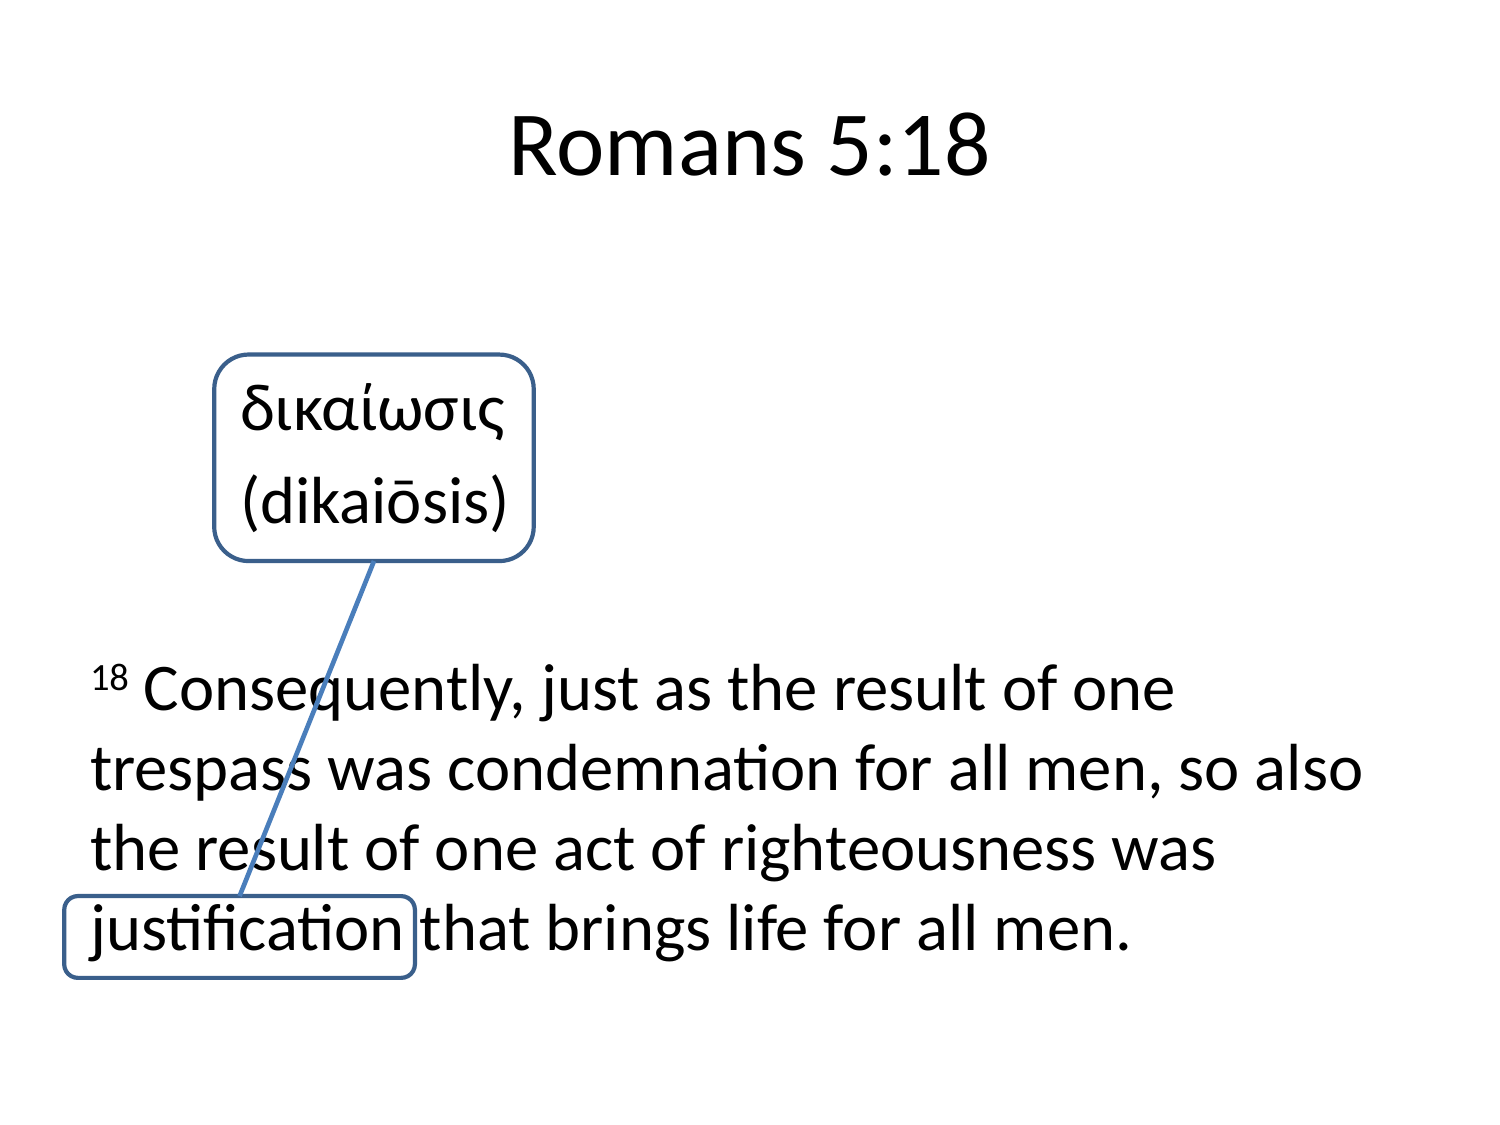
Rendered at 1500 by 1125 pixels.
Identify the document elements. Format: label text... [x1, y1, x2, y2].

list δικαίωσις (dikaiōsis) 18 Consequently, just as the result of one trespass was condemnation for all men, so also the result of one act of righteousness was justification that brings life for all men. [75, 262, 1425, 1005]
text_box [239, 560, 375, 897]
text_box [212, 352, 536, 564]
text_box [62, 893, 418, 980]
title Romans 5:18 [75, 45, 1425, 233]
